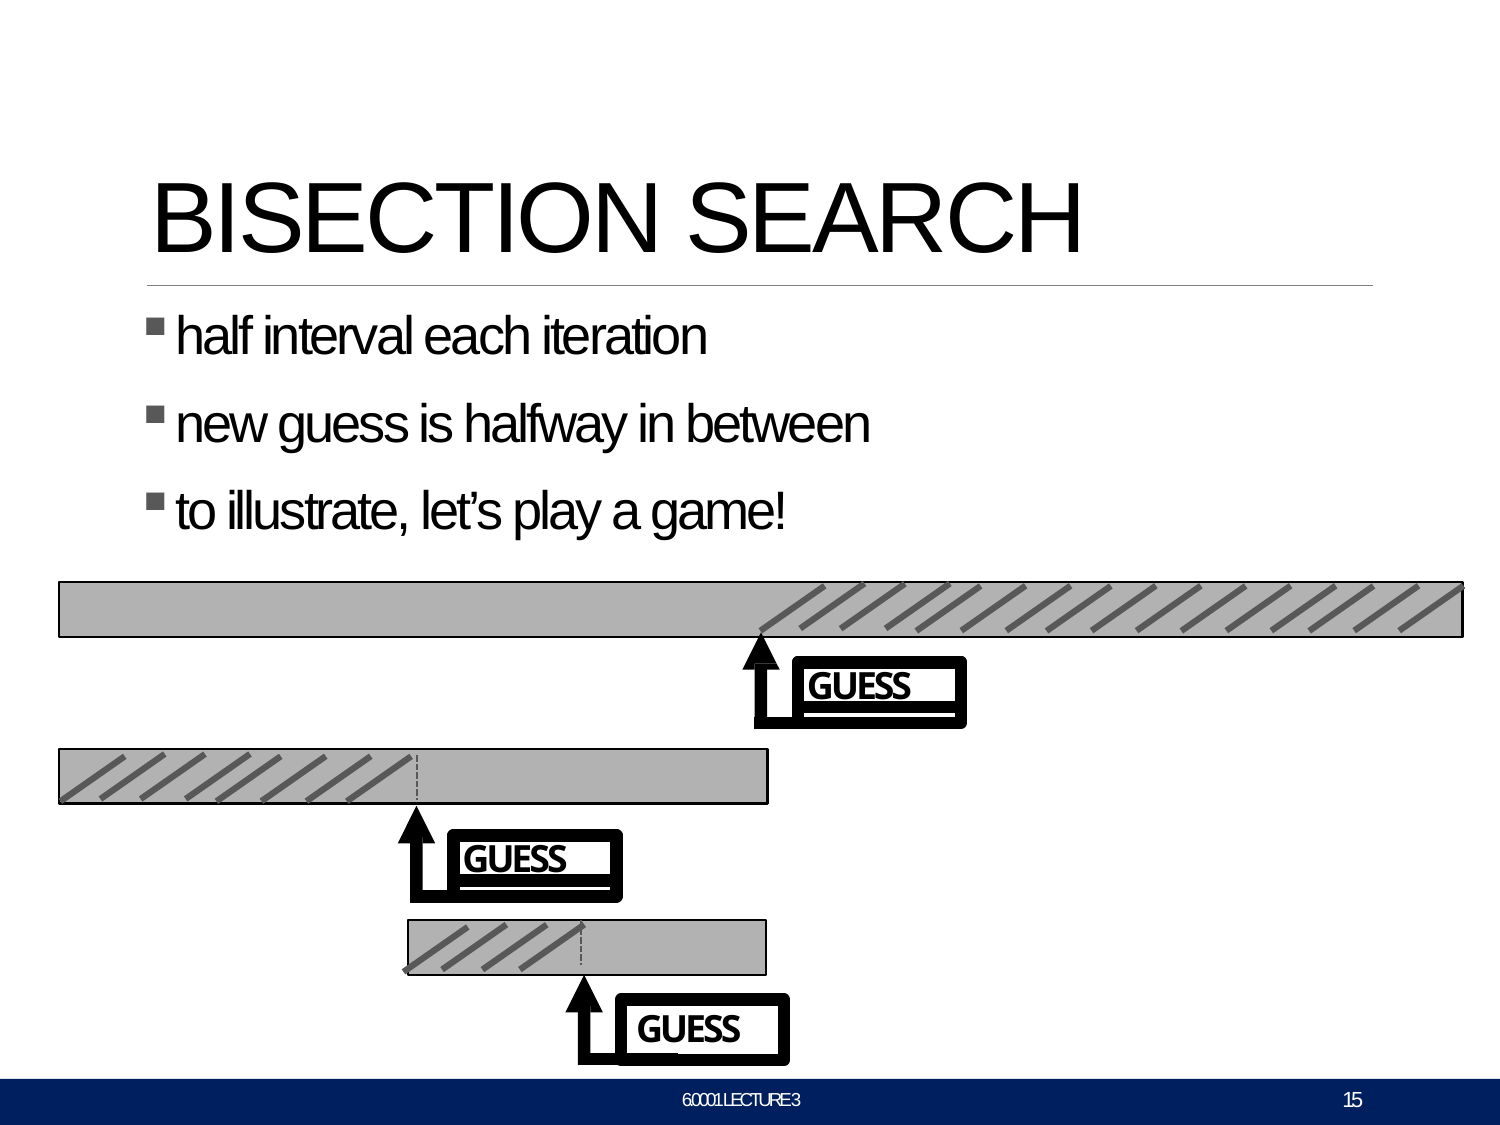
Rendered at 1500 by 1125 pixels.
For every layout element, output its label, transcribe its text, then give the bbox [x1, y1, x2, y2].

text_box [408, 920, 766, 975]
text_box GUESS [798, 662, 961, 708]
footer 6.0001 LECTURE 3 [679, 1090, 821, 1125]
text_box GUESS [627, 1003, 778, 1051]
text_box [565, 974, 603, 1065]
text_box [742, 632, 780, 722]
text_box half interval each iteration new guess is halfway in between to illustrate, let’s play a game! [132, 275, 892, 541]
title BISECTION SEARCH [147, 149, 1246, 340]
text_box [798, 708, 961, 723]
text_box GUESS [453, 835, 617, 881]
text_box [58, 748, 768, 804]
text_box [58, 582, 1463, 637]
text_box [397, 805, 436, 896]
slide_number 15 [1338, 1088, 1369, 1125]
text_box [621, 999, 784, 1061]
text_box [453, 881, 617, 897]
